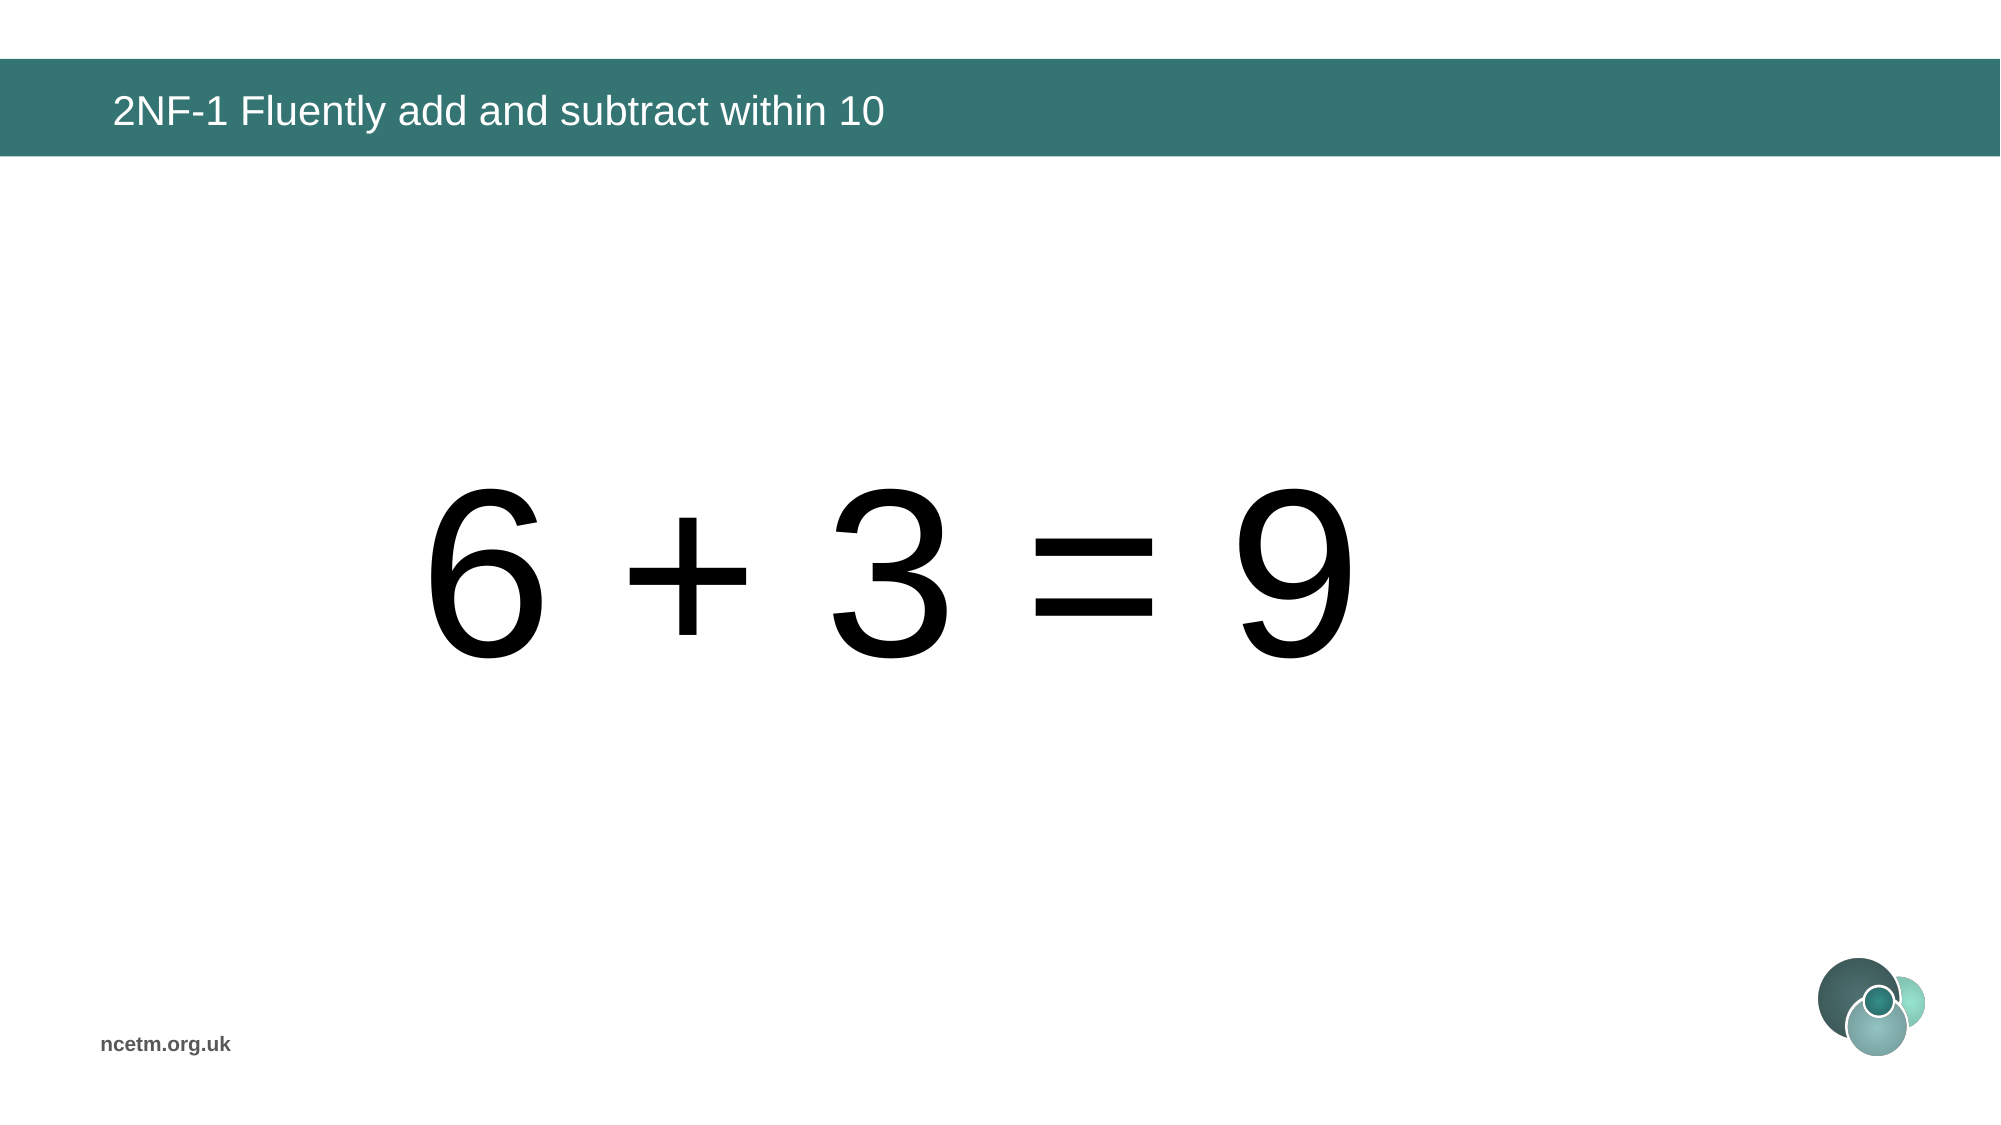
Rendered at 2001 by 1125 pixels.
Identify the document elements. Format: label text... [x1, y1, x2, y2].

text_box 9 [1213, 409, 1377, 712]
picture [1818, 958, 1925, 1056]
title 2NF-1 Fluently add and subtract within 10 [97, 76, 1945, 147]
text_box 6 + 3 = [404, 409, 1213, 712]
